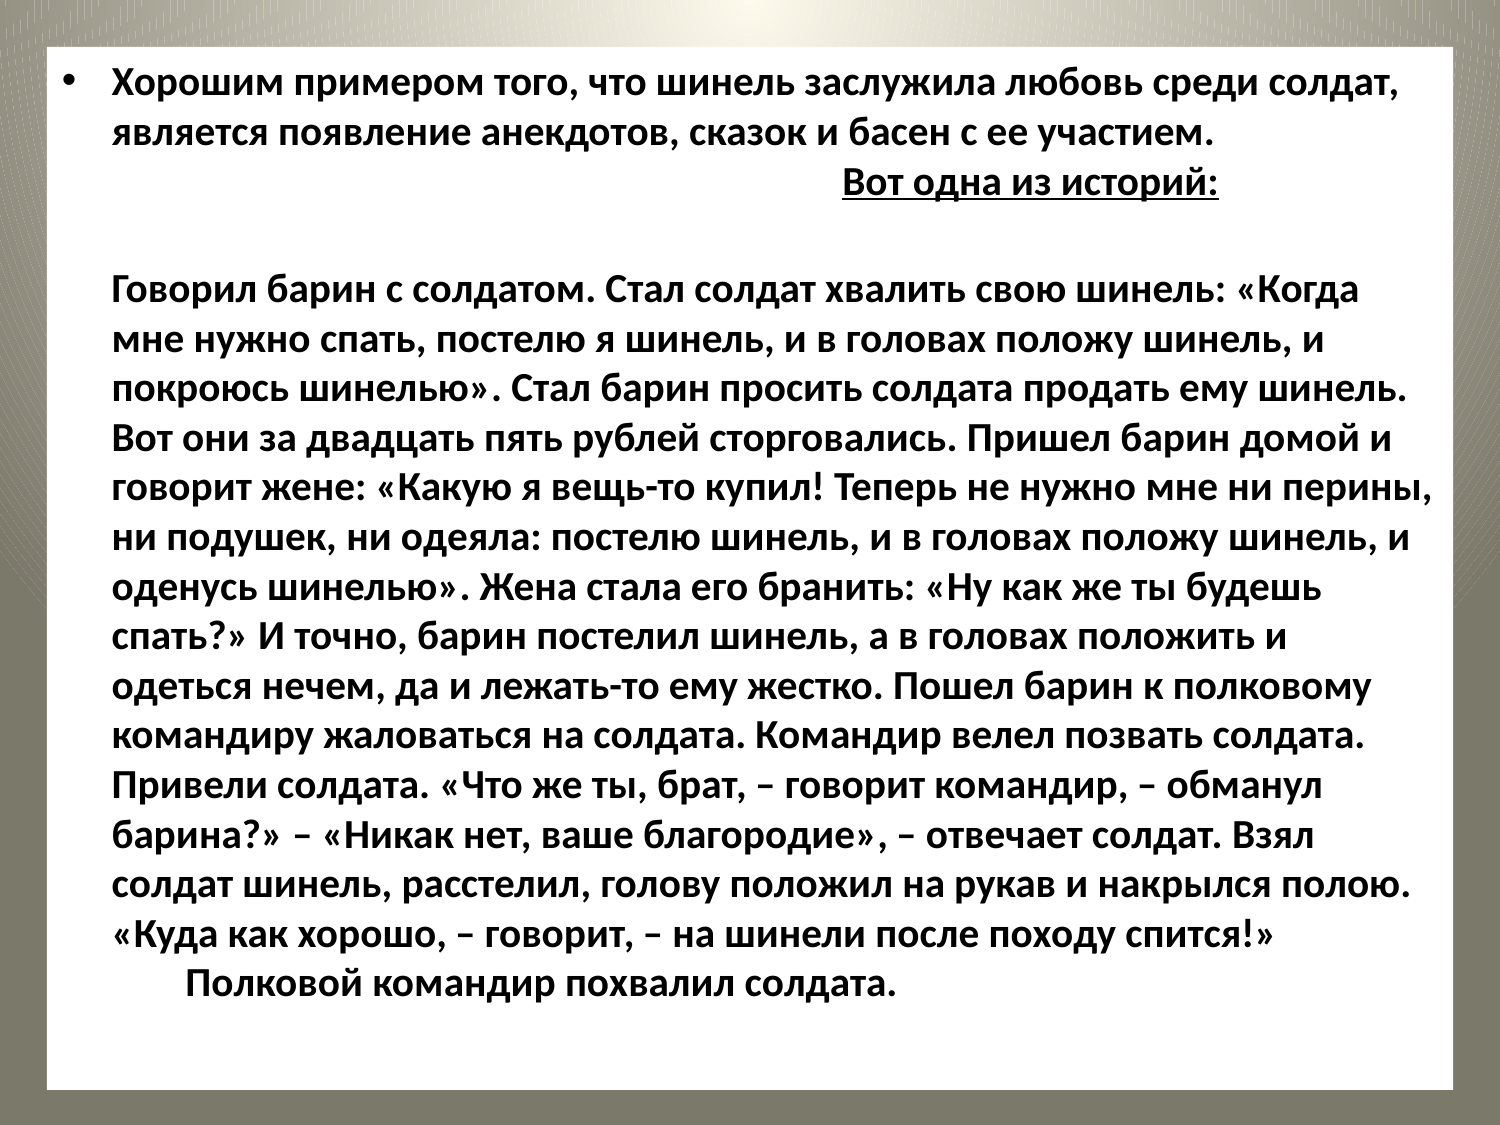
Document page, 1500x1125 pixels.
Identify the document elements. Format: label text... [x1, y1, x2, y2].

list Хорошим примером того, что шинель заслужила любовь среди солдат, является появление анекдотов, сказок и басен с ее участием. Вот одна из историй: Говорил барин с солдатом. Стал солдат хвалить свою шинель: «Когда мне нужно спать, постелю я шинель, и в головах положу шинель, и покроюсь шинелью». Стал барин просить солдата продать ему шинель. Вот они за двадцать пять рублей сторговались. Пришел барин домой и говорит жене: «Какую я вещь-то купил! Теперь не нужно мне ни перины, ни подушек, ни одеяла: постелю шинель, и в головах положу шинель, и оденусь шинелью». Жена стала его бранить: «Ну как же ты будешь спать?» И точно, барин постелил шинель, а в головах положить и одеться нечем, да и лежать-то ему жестко. Пошел барин к полковому командиру жаловаться на солдата. Командир велел позвать солдата. Привели солдата. «Что же ты, брат, – говорит командир, – обманул барина?» – «Никак нет, ваше благородие», – отвечает солдат. Взял солдат шинель, расстелил, голову положил на рукав и накрылся полою. «Куда как хорошо, – говорит, – на шинели после походу спится!» Полковой командир похвалил солдата. [46, 46, 1454, 1090]
